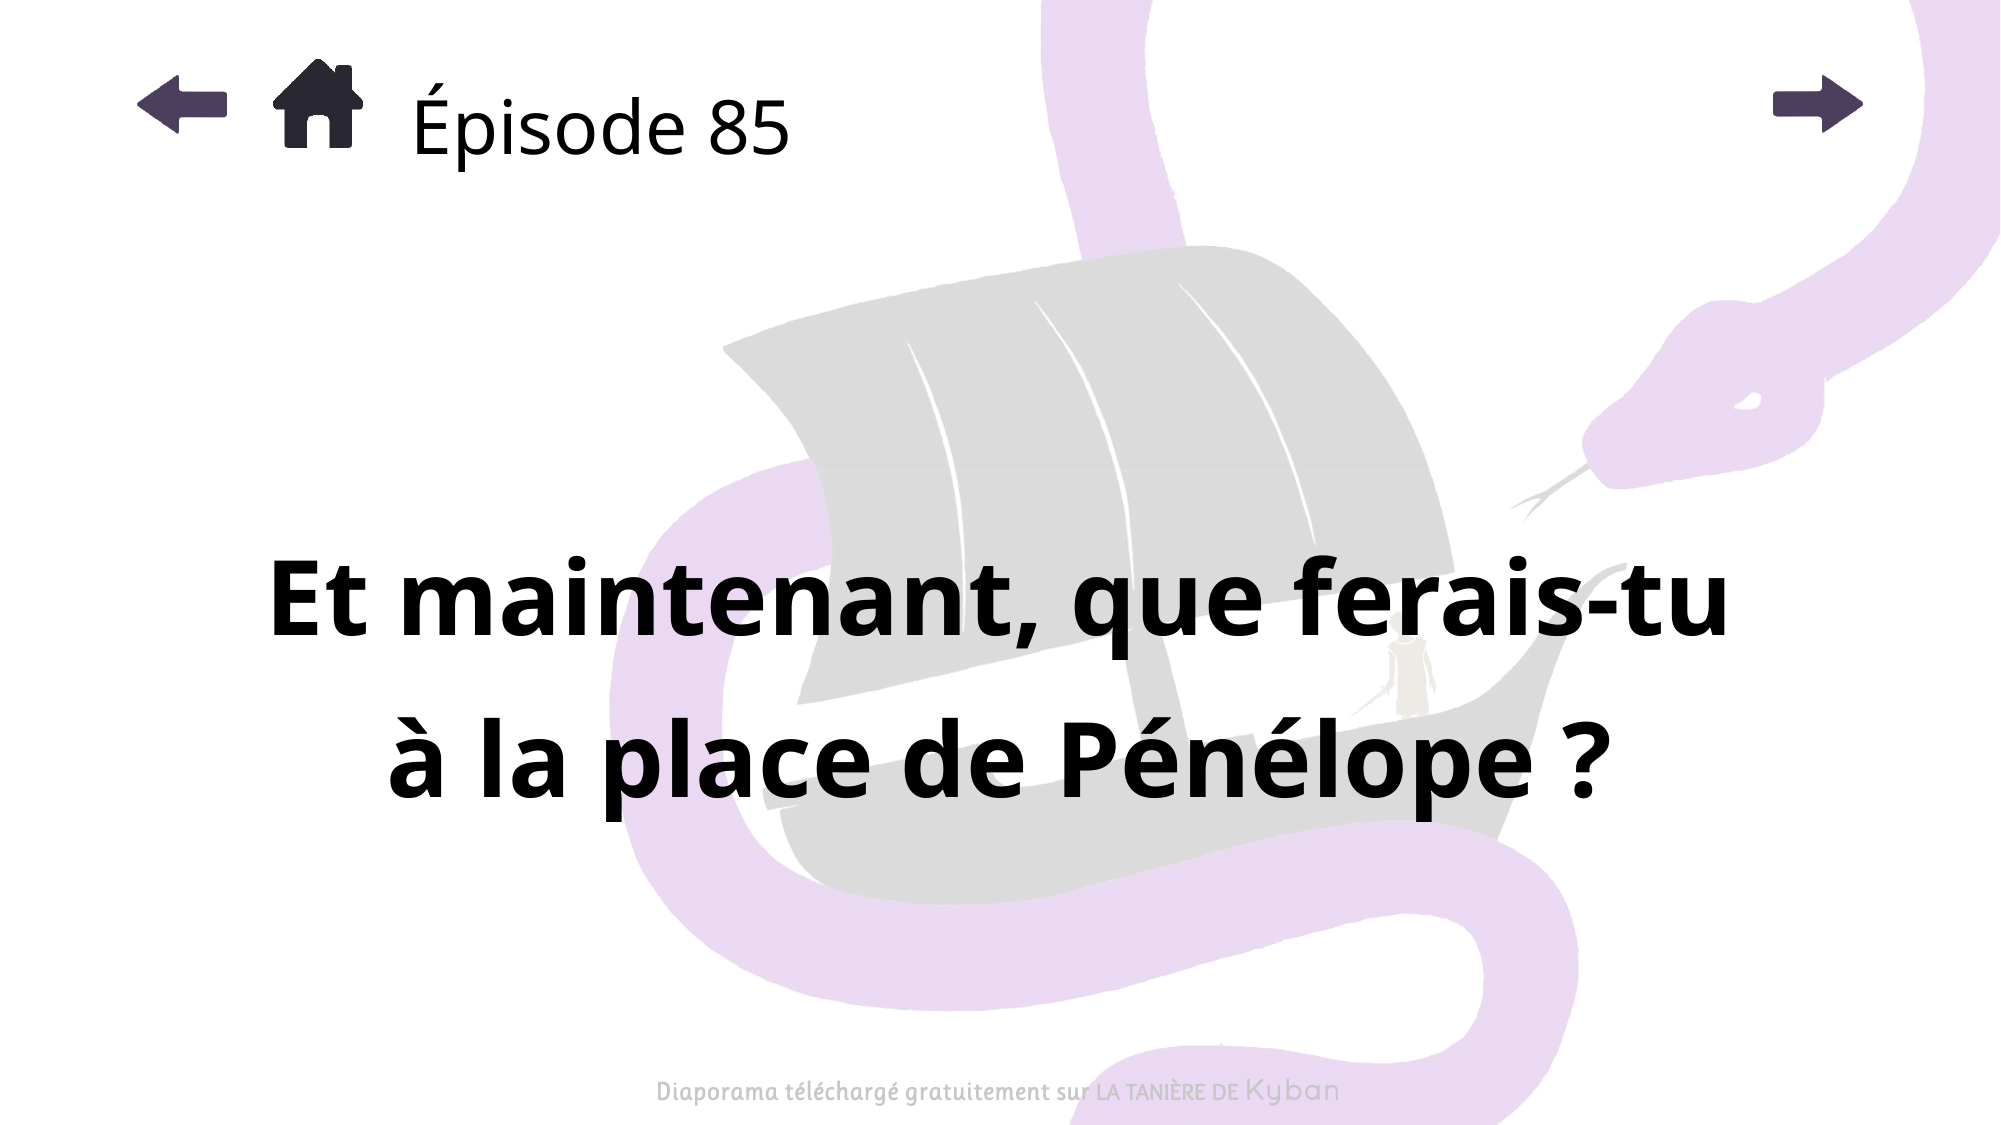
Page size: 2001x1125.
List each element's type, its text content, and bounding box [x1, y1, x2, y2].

picture [0, 0, 2001, 1125]
list Et maintenant, que ferais-tu à la place de Pénélope ? [137, 299, 1863, 1014]
title Épisode 85 [395, 59, 1863, 202]
